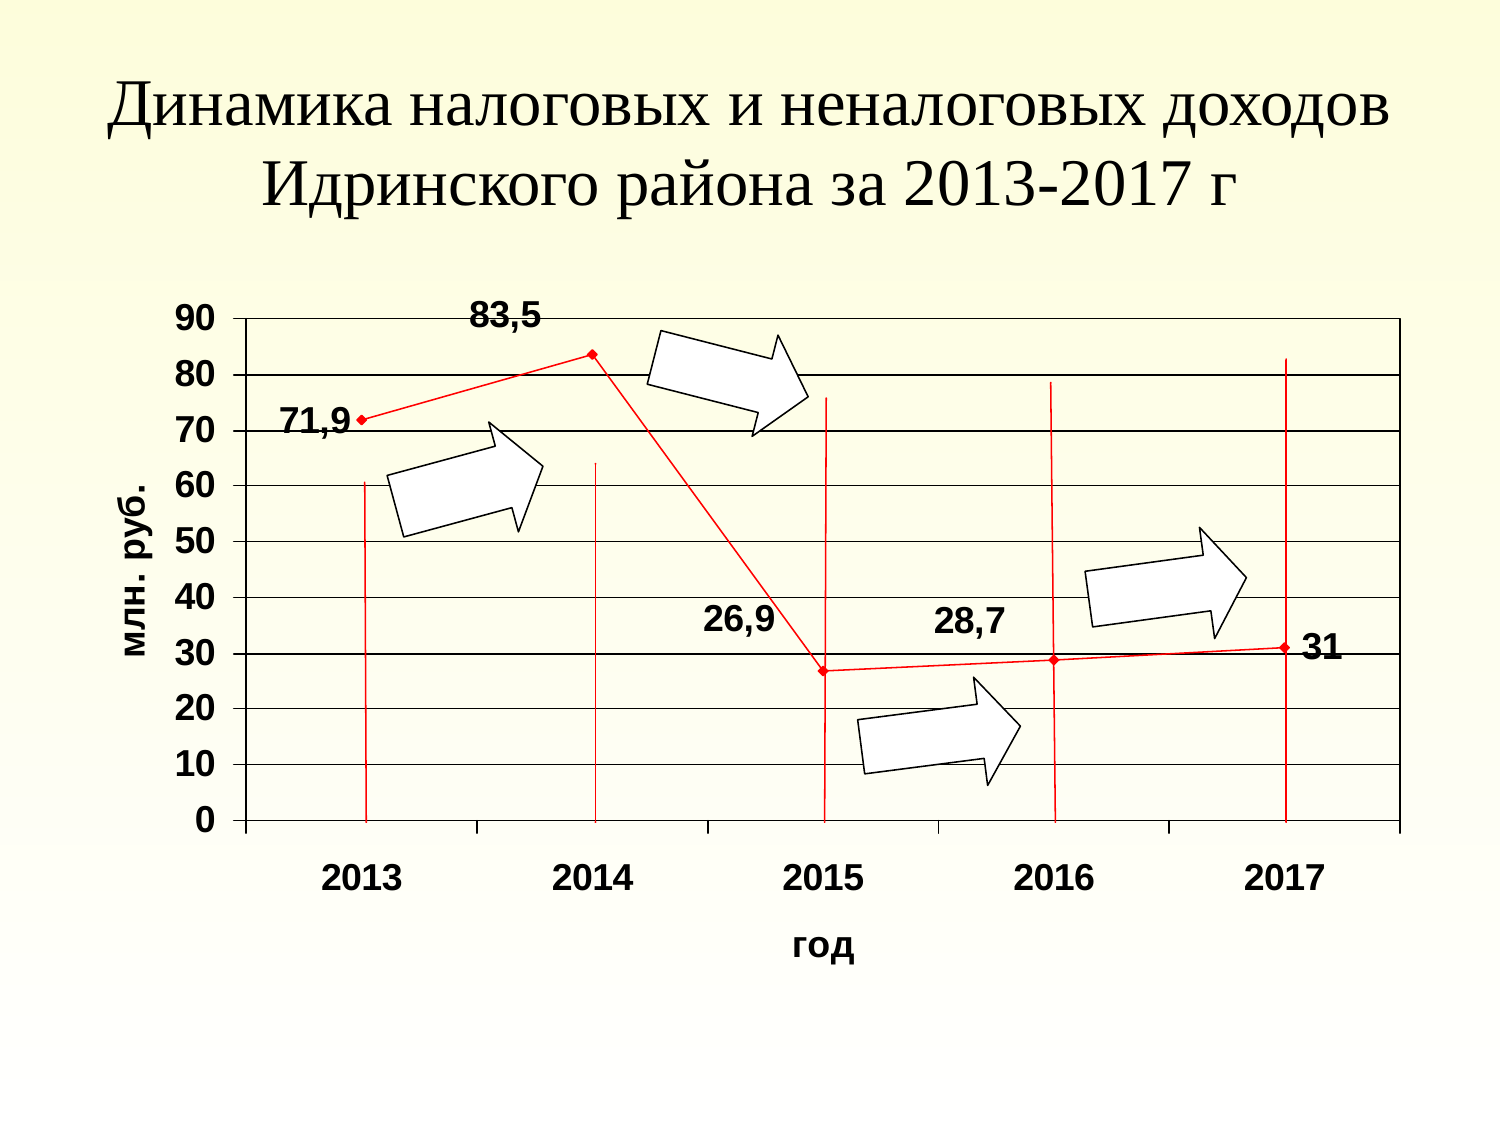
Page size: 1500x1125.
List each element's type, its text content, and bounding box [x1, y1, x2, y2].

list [76, 262, 1424, 1005]
title Динамика налоговых и неналоговых доходов Идринского района за 2013-2017 г [74, 44, 1426, 233]
